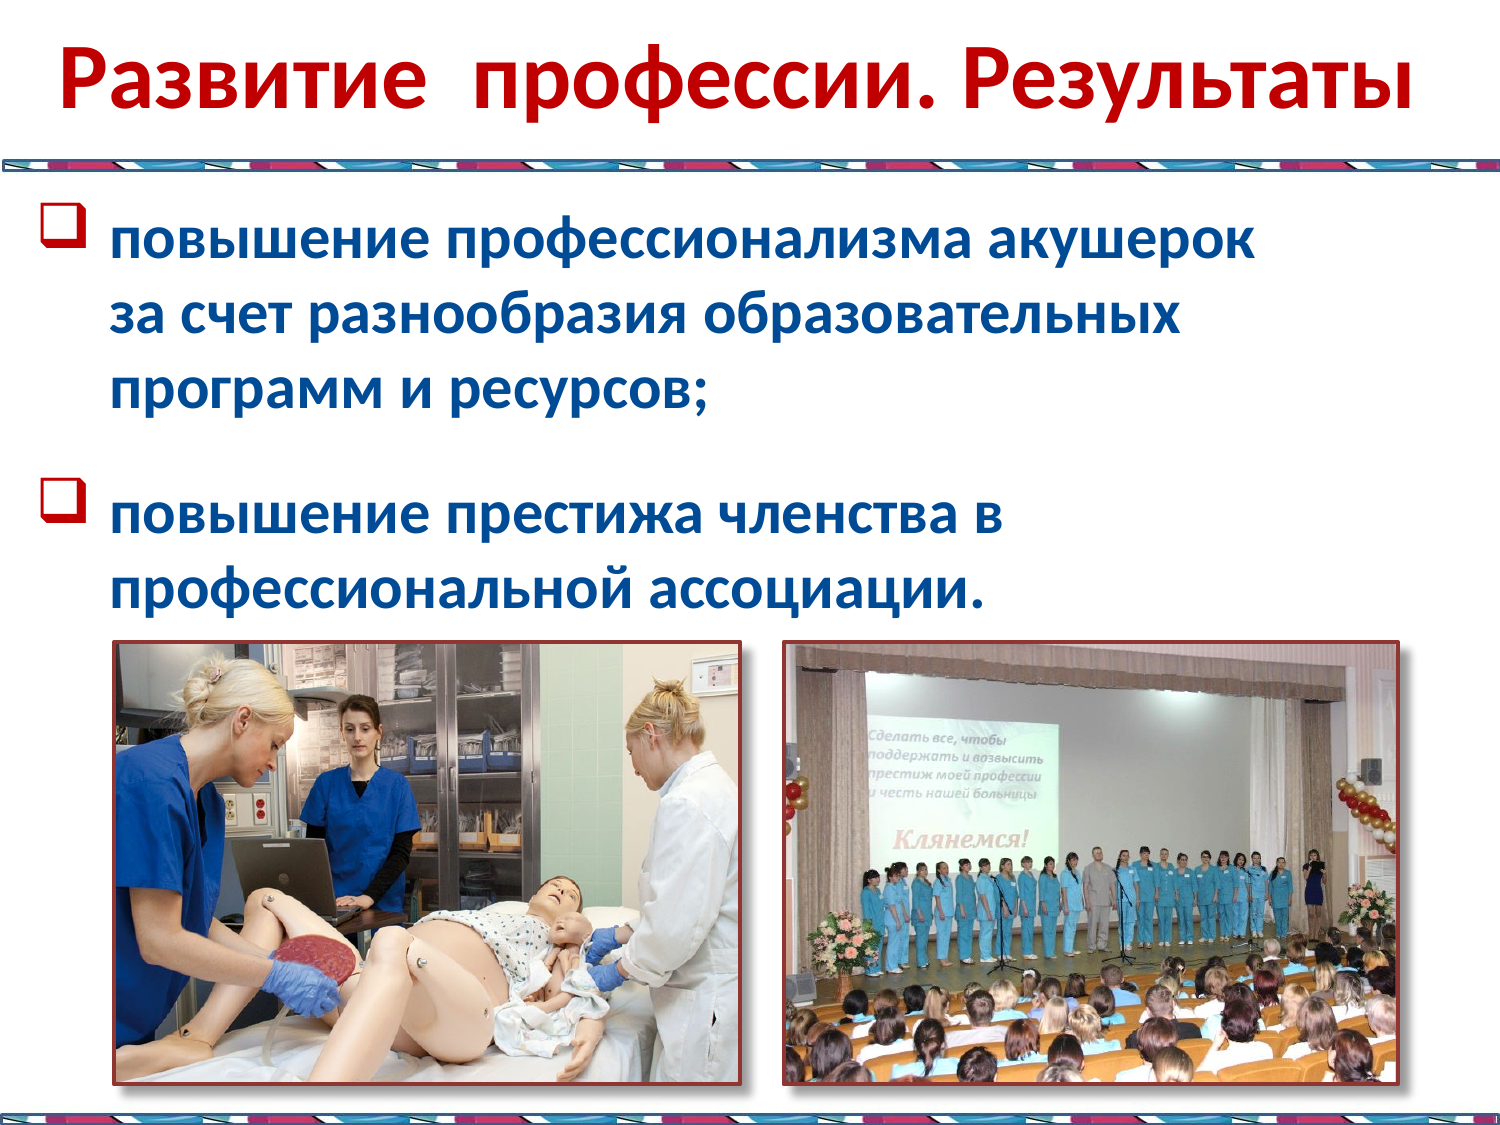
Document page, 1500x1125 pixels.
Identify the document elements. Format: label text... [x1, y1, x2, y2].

picture [0, 0, 1500, 1125]
text_box повышение профессионализма акушерок за счет разнообразия образовательных программ и ресурсов; повышение престижа членства в профессиональной ассоциации. [20, 189, 1463, 629]
text_box Развитие профессии. Результаты [15, 5, 1461, 137]
